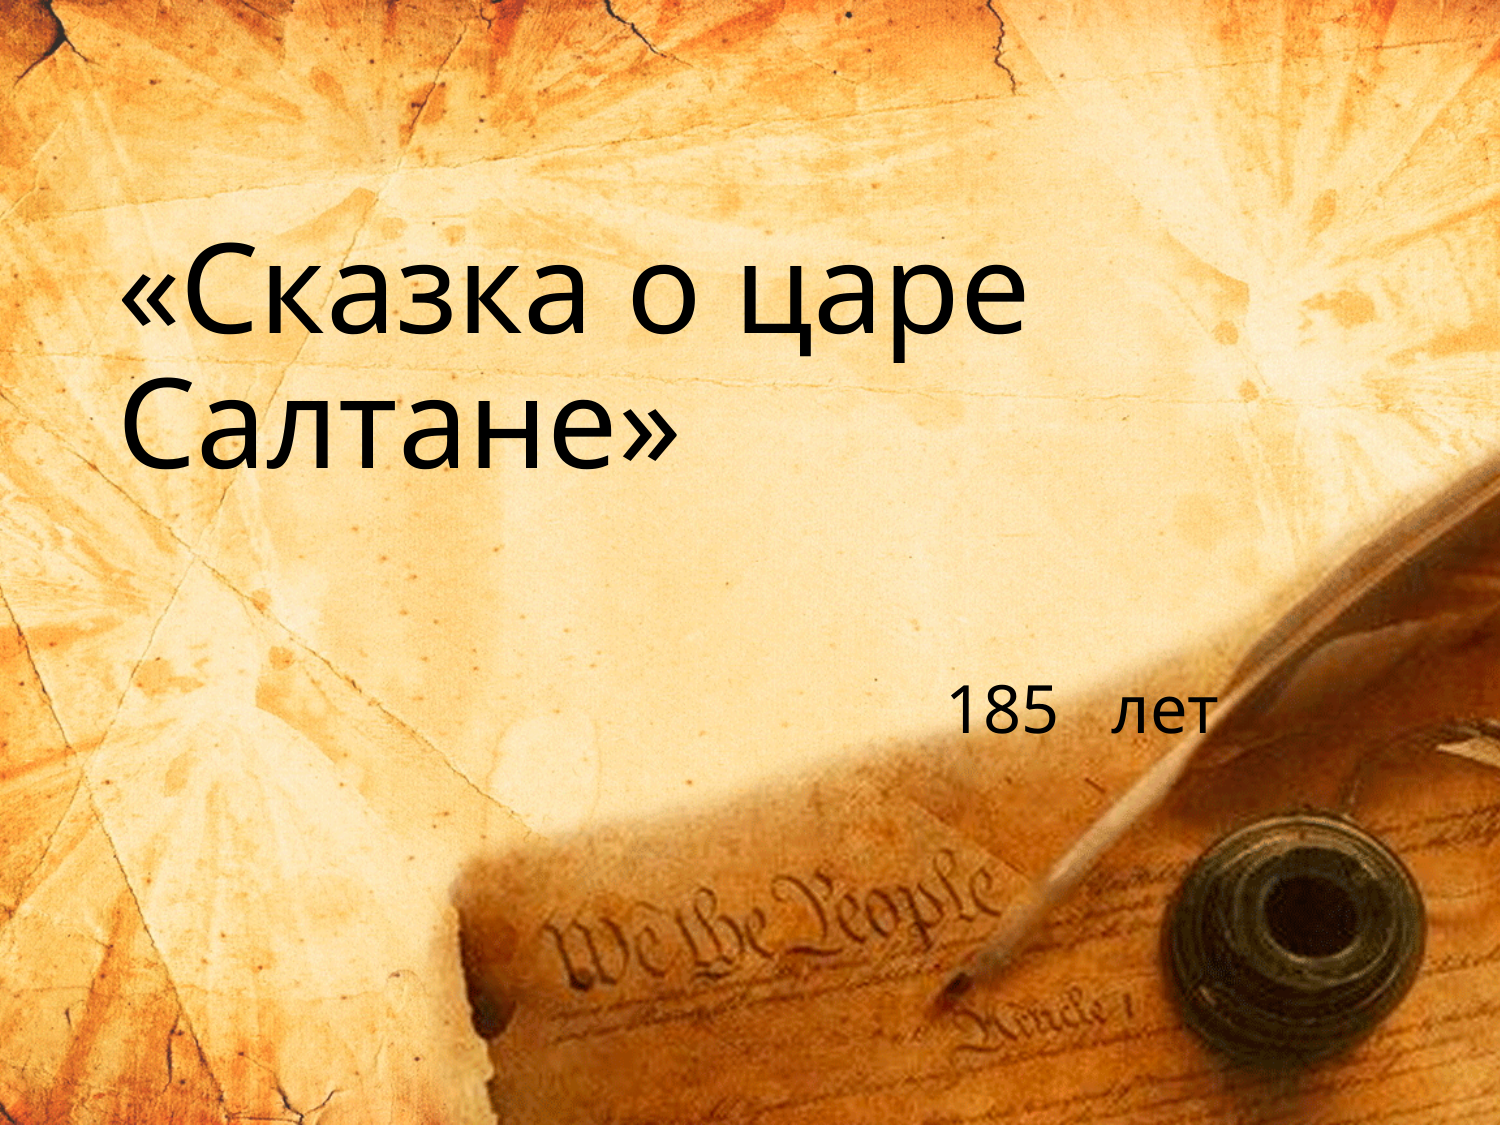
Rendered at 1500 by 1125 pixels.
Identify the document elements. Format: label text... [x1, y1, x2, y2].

list 185 лет [102, 668, 1245, 926]
picture [0, 0, 1500, 1125]
title «Сказка о царе Салтане» [102, 113, 1397, 504]
